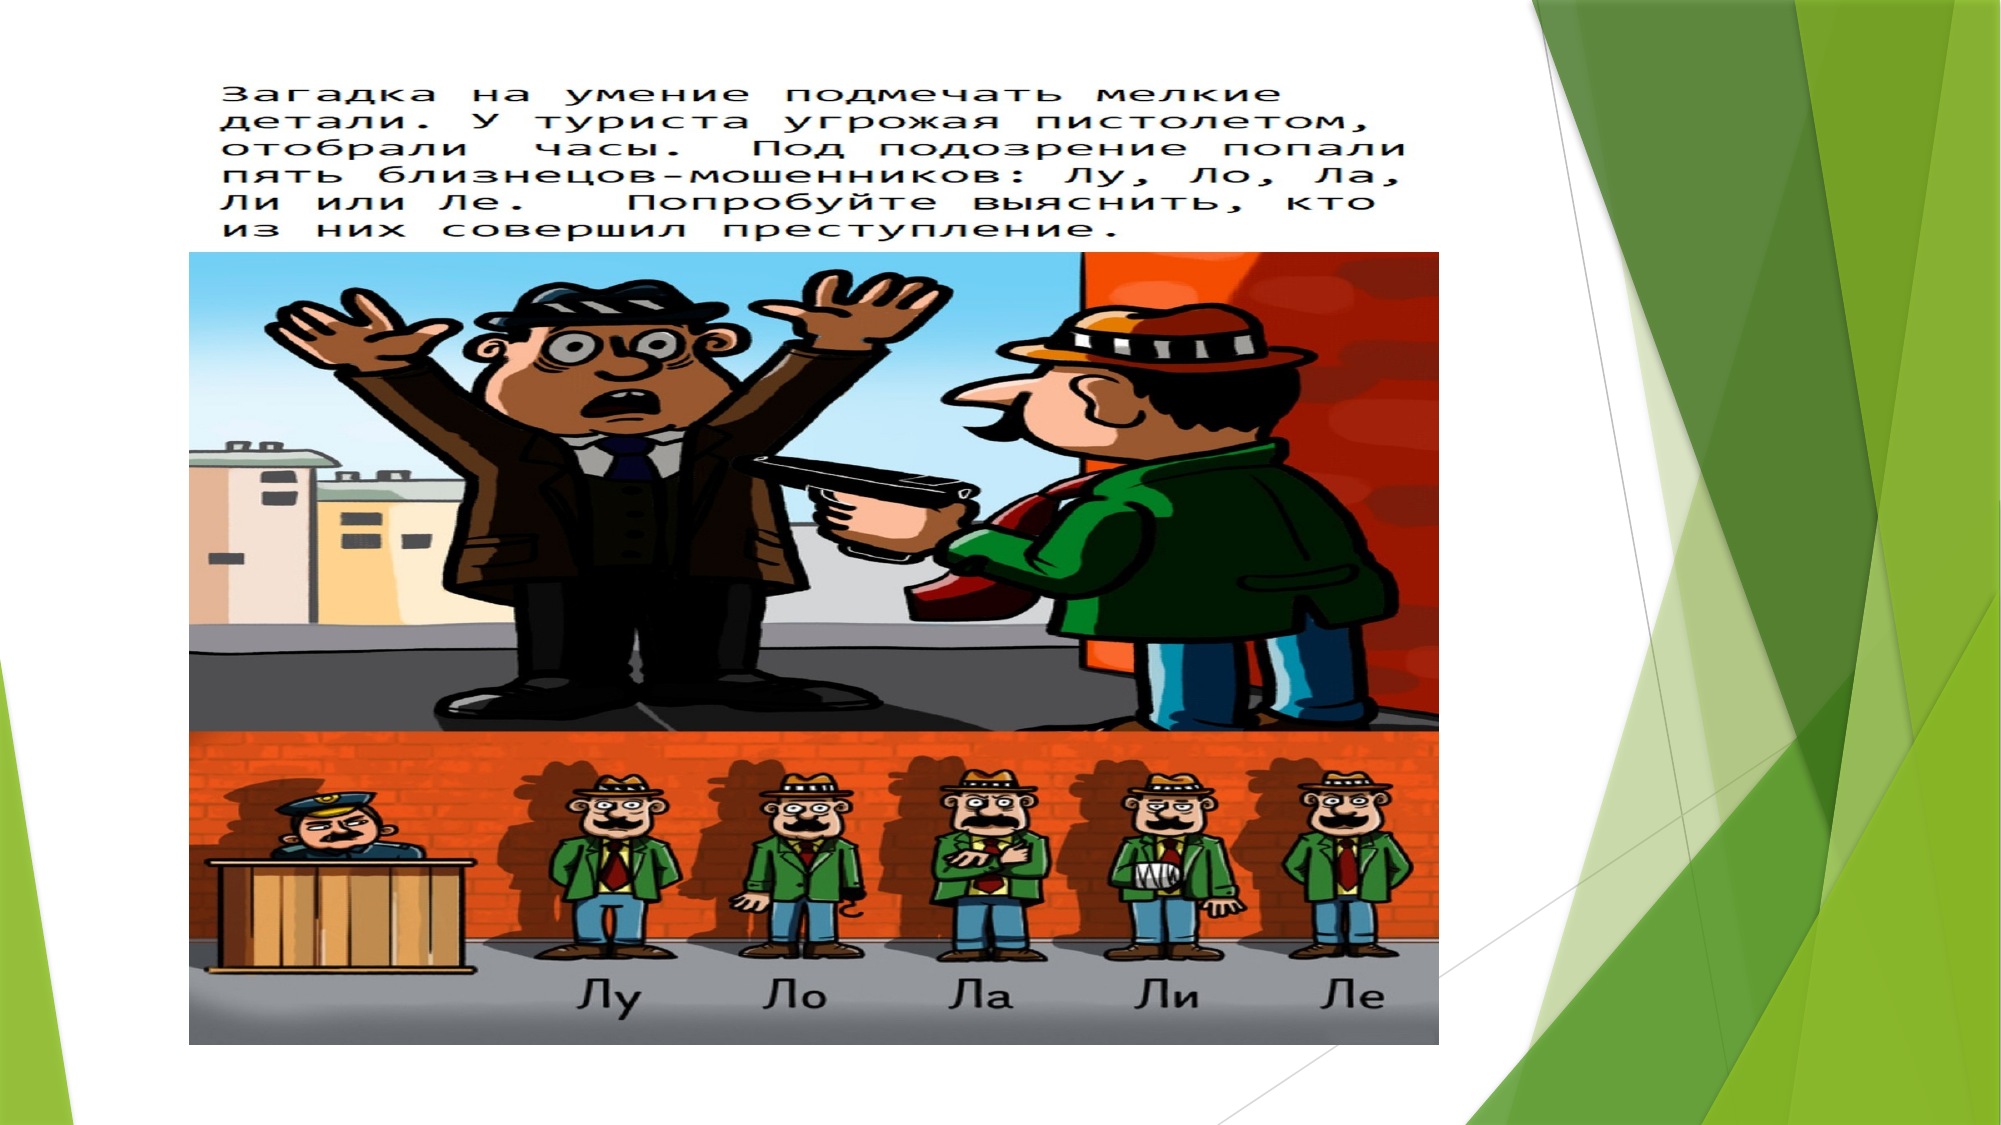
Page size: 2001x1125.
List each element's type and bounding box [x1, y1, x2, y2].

picture [188, 69, 1439, 1045]
